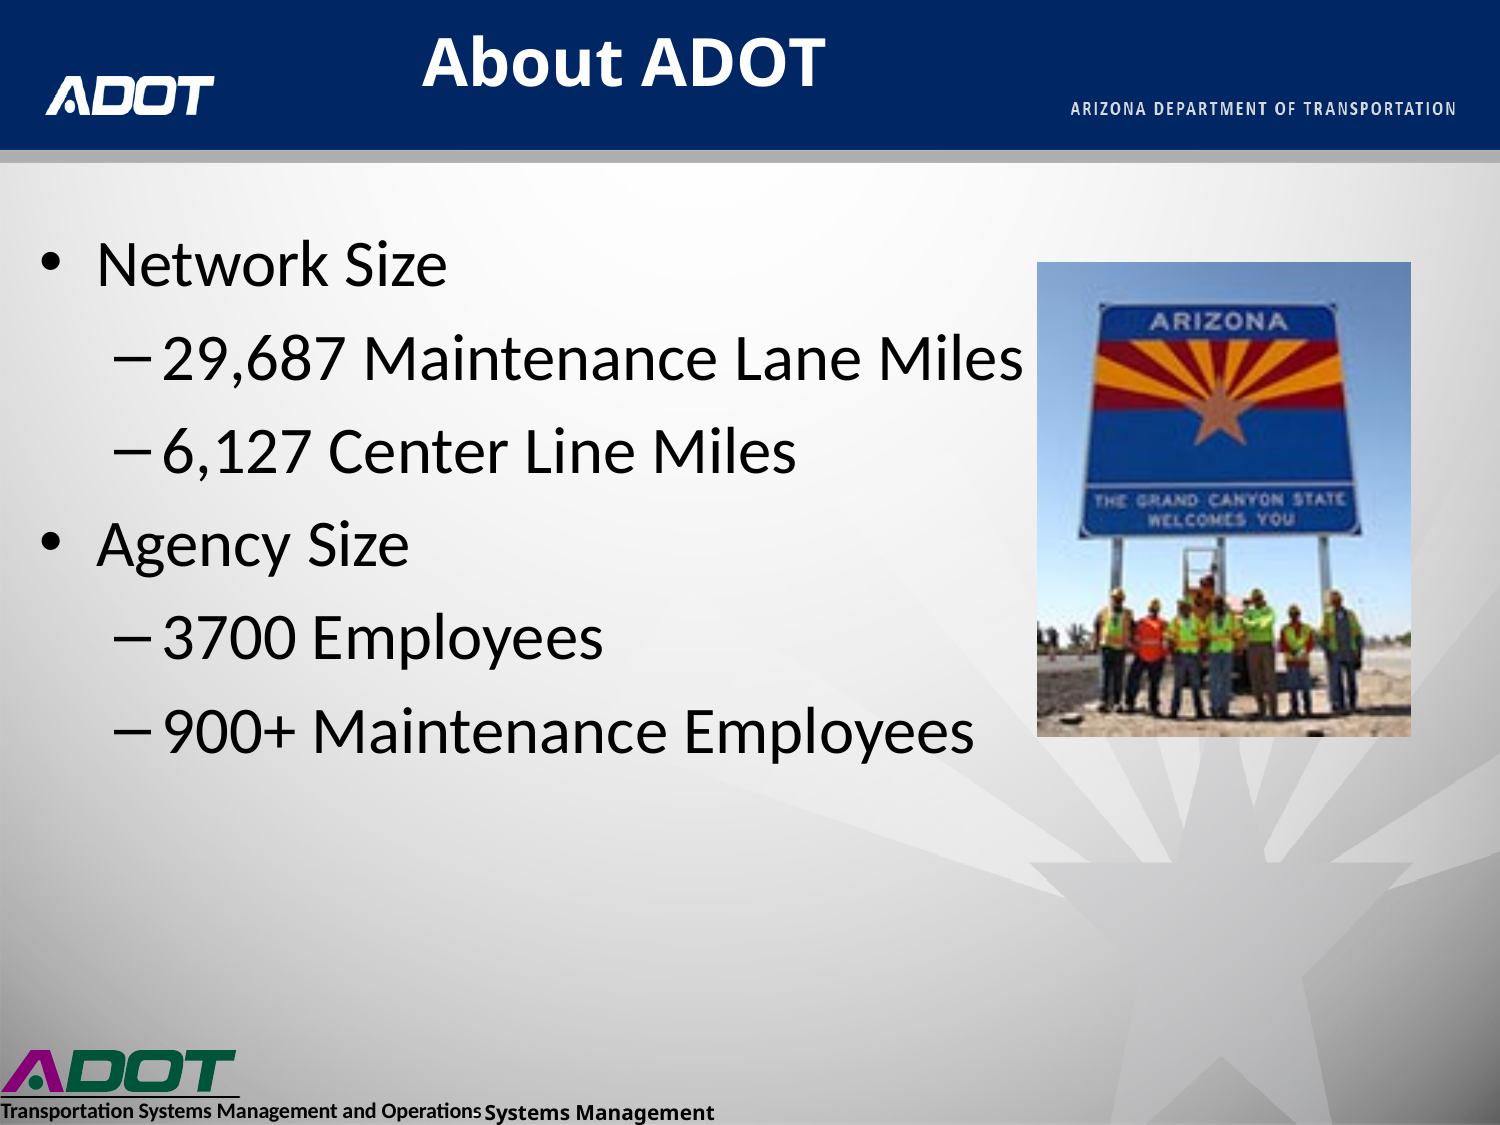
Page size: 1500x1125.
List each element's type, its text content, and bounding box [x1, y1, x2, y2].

list Network Size 29,687 Maintenance Lane Miles 6,127 Center Line Miles Agency Size 3700 Employees 900+ Maintenance Employees [24, 212, 1375, 772]
text_box - Systems Management [487, 1091, 730, 1125]
picture [0, 0, 1500, 1125]
text_box About ADOT [407, 12, 842, 108]
